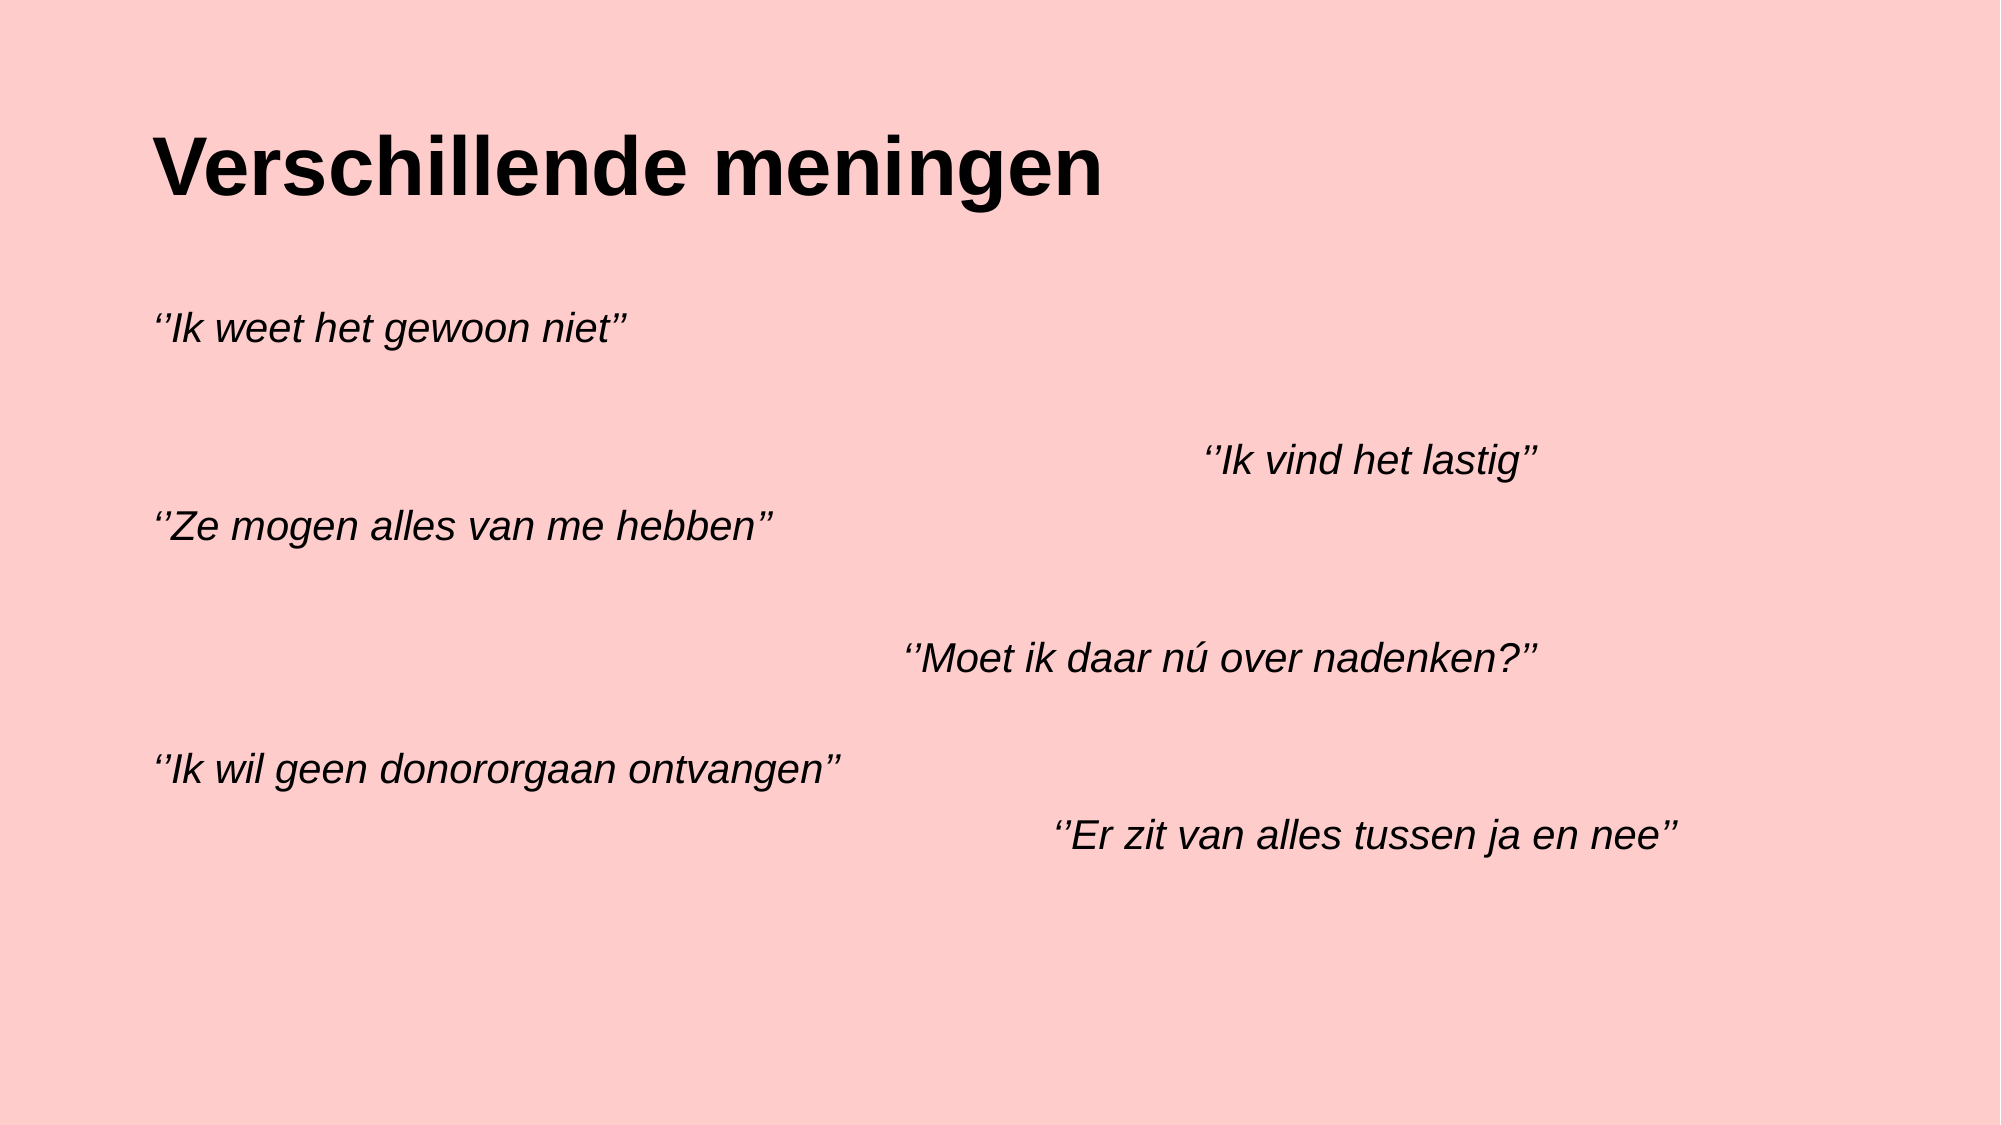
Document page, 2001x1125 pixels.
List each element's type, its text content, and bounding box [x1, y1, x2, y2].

list ‘’Ik weet het gewoon niet’’ ‘’Ik vind het lastig’’ ‘’Ze mogen alles van me hebben’’ ‘’Moet ik daar nú over nadenken?’’ ‘’Ik wil geen donororgaan ontvangen’’ ‘’Er zit van alles tussen ja en nee’’ [137, 299, 1863, 1014]
title Verschillende meningen [137, 59, 1863, 278]
